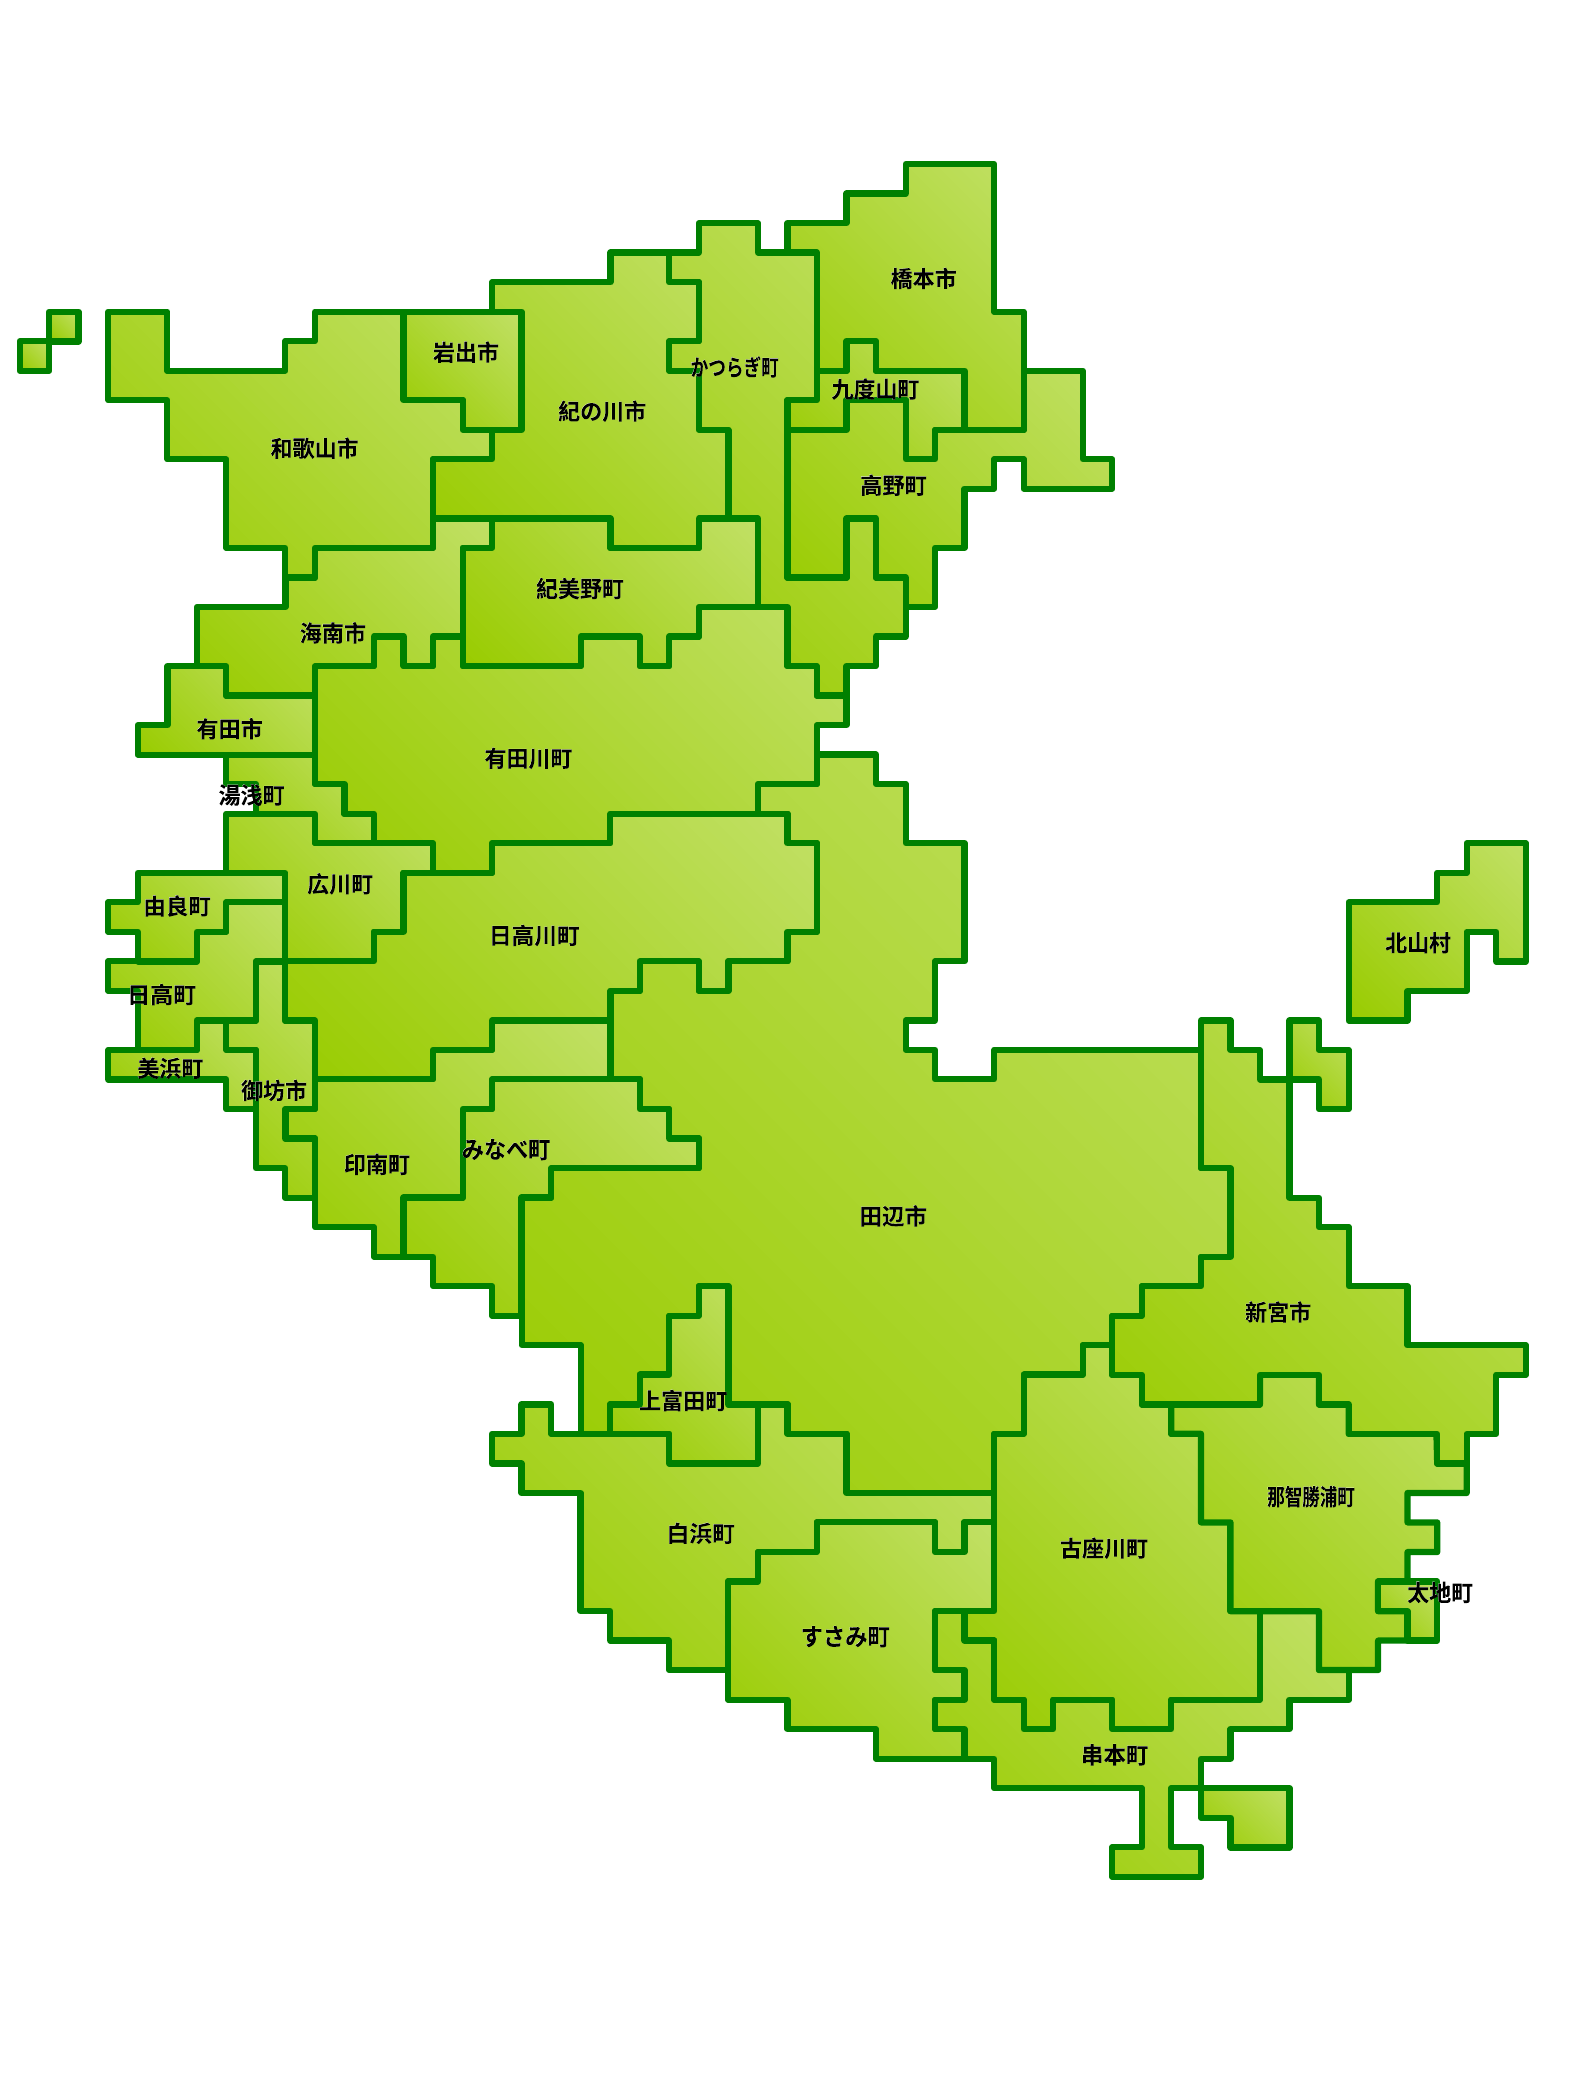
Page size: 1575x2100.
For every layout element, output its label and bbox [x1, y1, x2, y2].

text_box [270, 436, 359, 460]
text_box [130, 983, 196, 1006]
text_box [137, 1056, 204, 1080]
text_box [691, 355, 779, 378]
text_box [558, 399, 646, 423]
text_box [890, 267, 957, 290]
text_box [802, 1625, 890, 1648]
text_box [145, 894, 211, 918]
text_box [668, 1522, 735, 1545]
text_box [432, 340, 499, 364]
text_box [462, 1138, 550, 1161]
text_box [240, 1079, 307, 1102]
text_box [831, 377, 919, 401]
text_box [860, 1204, 927, 1227]
text_box [484, 747, 573, 770]
text_box [491, 924, 580, 947]
text_box [1385, 931, 1451, 954]
text_box [1082, 1743, 1149, 1767]
text_box [1407, 1581, 1473, 1604]
text_box [344, 1153, 410, 1176]
text_box [299, 621, 366, 644]
text_box [860, 473, 927, 497]
text_box [218, 783, 285, 807]
text_box [1267, 1485, 1355, 1508]
text_box [536, 577, 624, 600]
text_box [196, 717, 263, 740]
text_box [1244, 1300, 1311, 1324]
text_box [307, 872, 373, 895]
text_box [639, 1389, 728, 1412]
text_box [19, 163, 1526, 1878]
text_box [1060, 1536, 1148, 1560]
